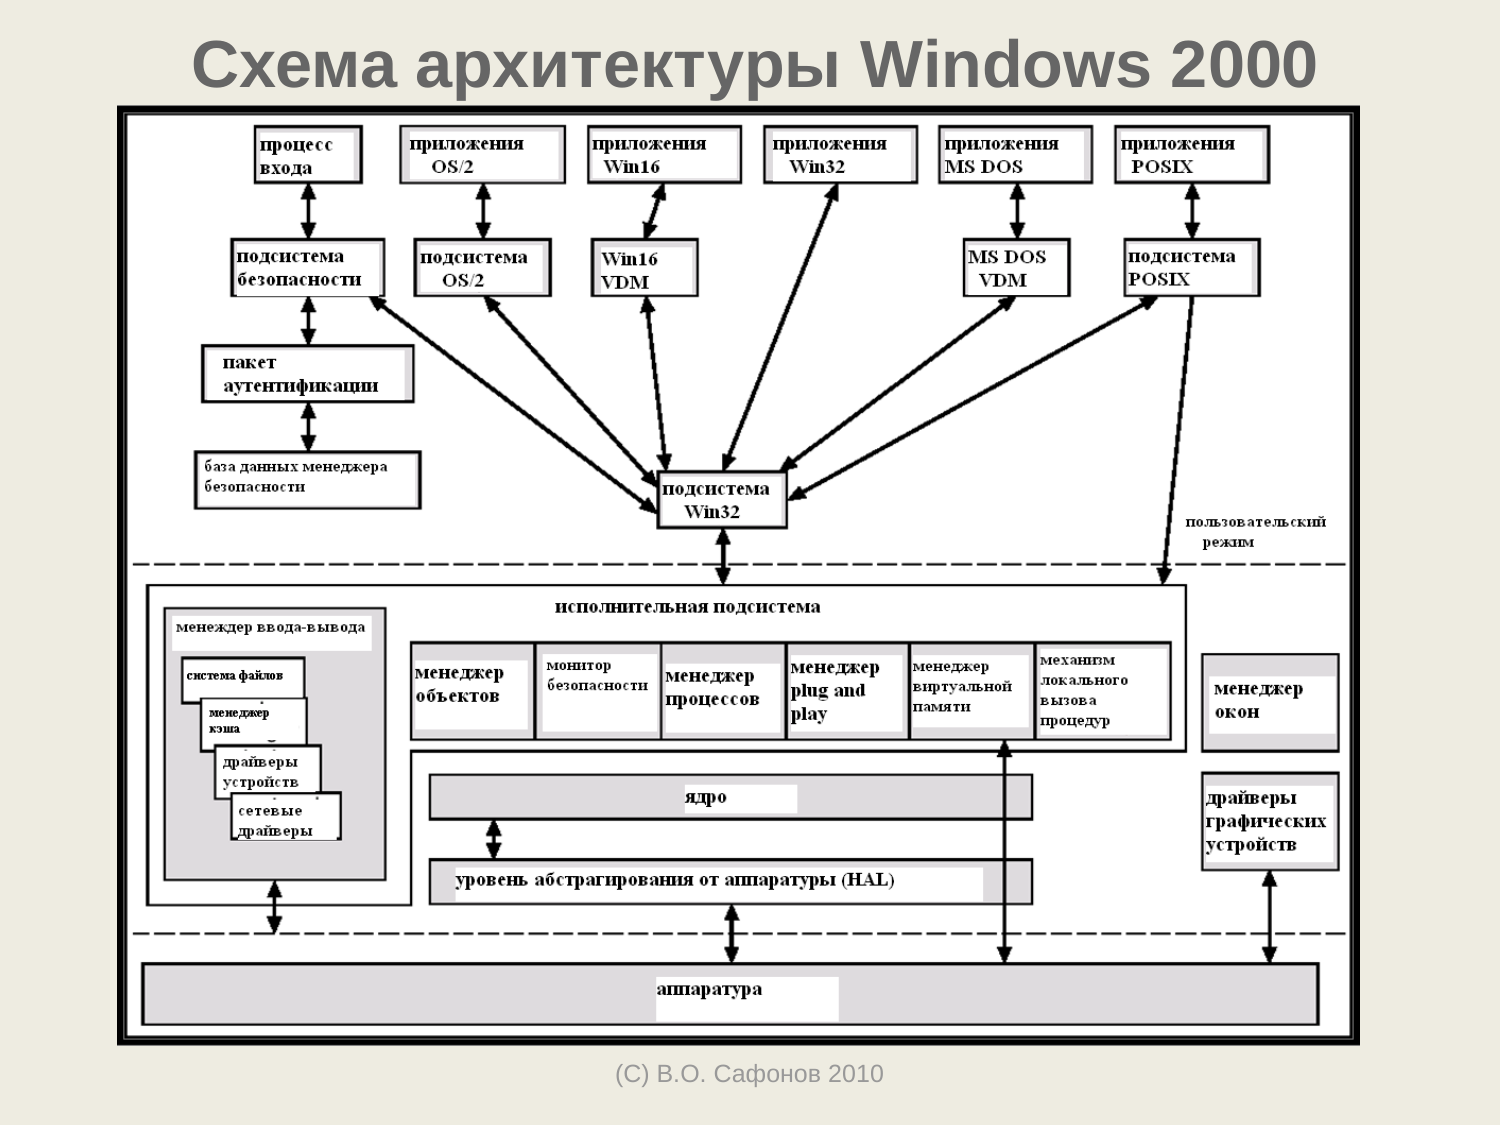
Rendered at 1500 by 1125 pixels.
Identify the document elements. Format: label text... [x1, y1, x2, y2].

title Схема архитектуры Windows 2000 [105, 23, 1406, 99]
picture [116, 105, 1360, 1046]
footer (С) В.О. Сафонов 2010 [512, 1046, 988, 1103]
